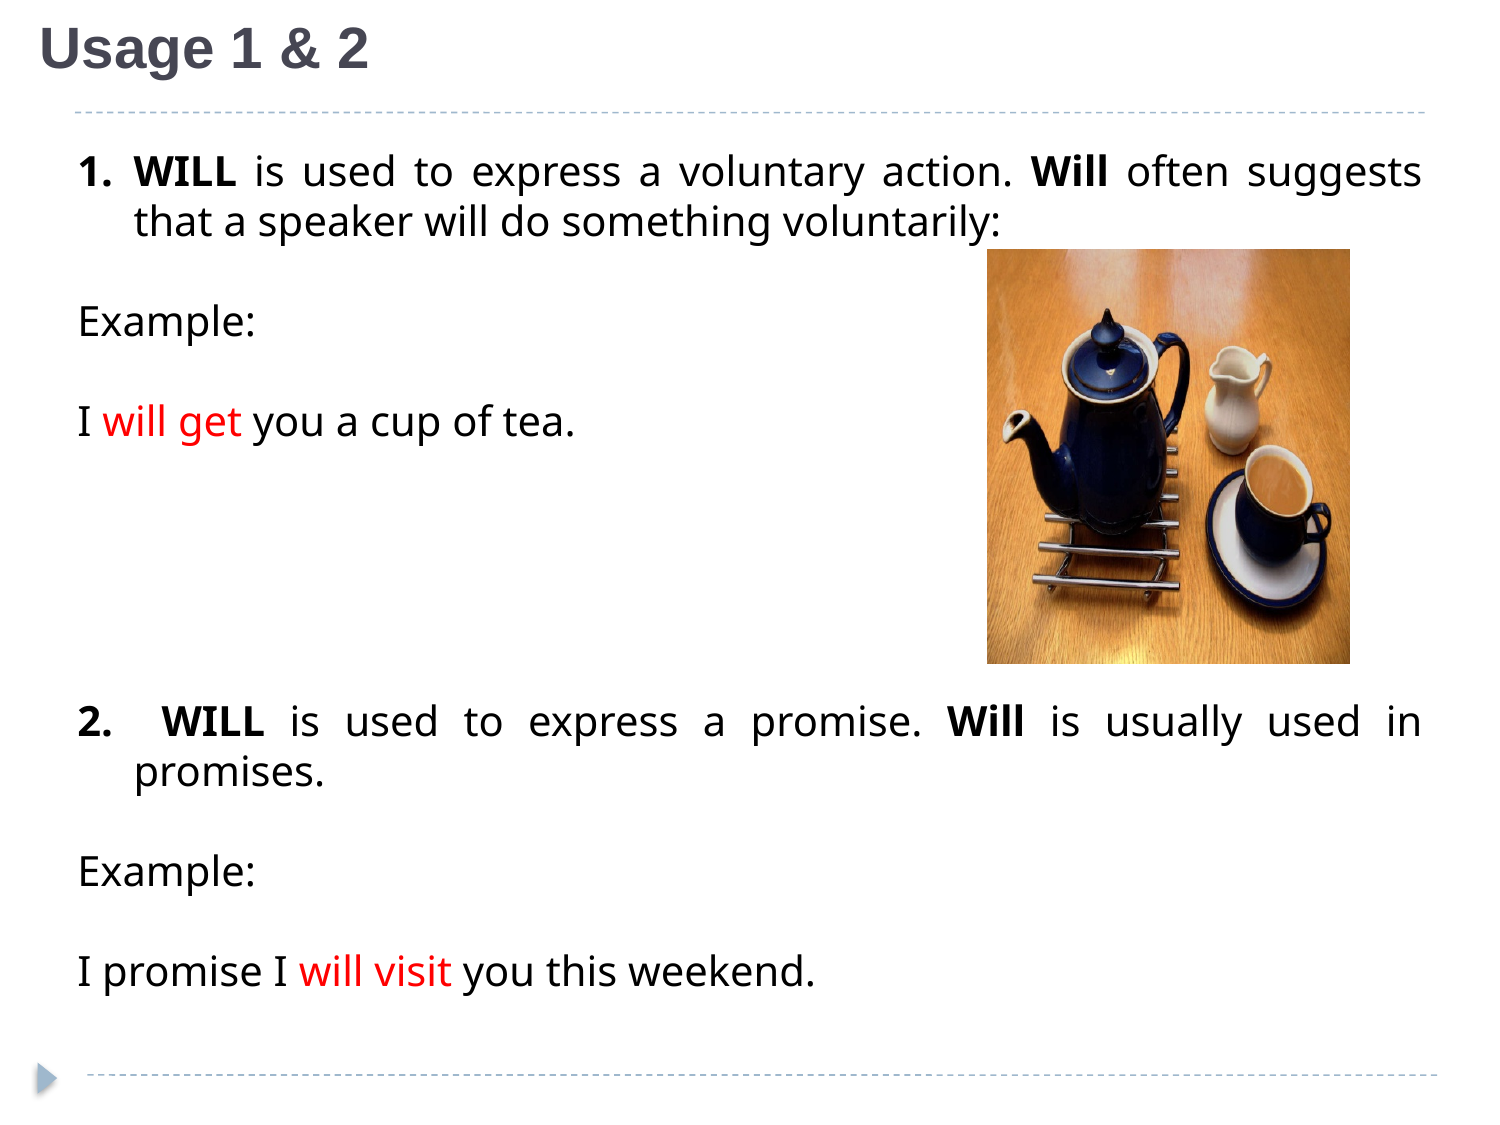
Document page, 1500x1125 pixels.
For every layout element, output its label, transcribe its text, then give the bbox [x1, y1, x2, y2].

title Usage 1 & 2 [24, 24, 1475, 88]
picture [987, 249, 1351, 664]
text_box WILL is used to express a voluntary action. Will often suggests that a speaker will do something voluntarily: Example: I will get you a cup of tea. 2. WILL is used to express a promise. Will is usually used in promises. Example: I promise I will visit you this weekend. [62, 137, 1438, 1003]
